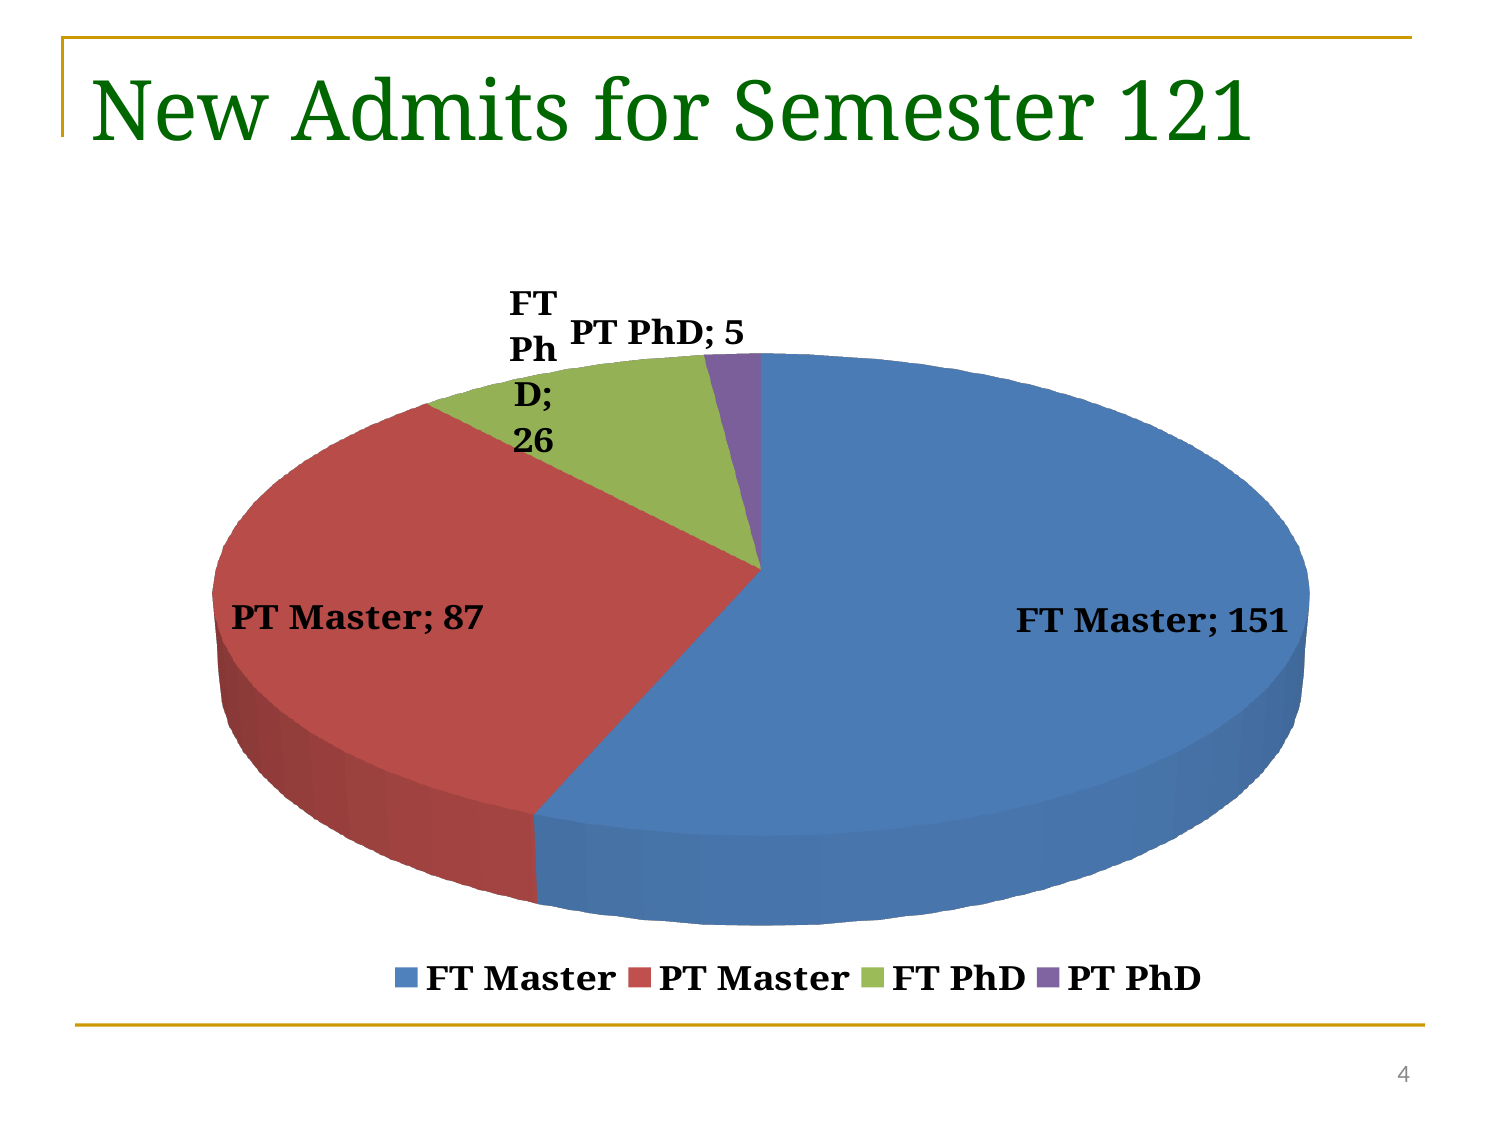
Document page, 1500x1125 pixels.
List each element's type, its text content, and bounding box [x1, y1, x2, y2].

text_box New Admits for Semester 121 [74, 49, 1413, 188]
text_box 4 [1074, 1042, 1425, 1103]
chart [137, 187, 1388, 1013]
